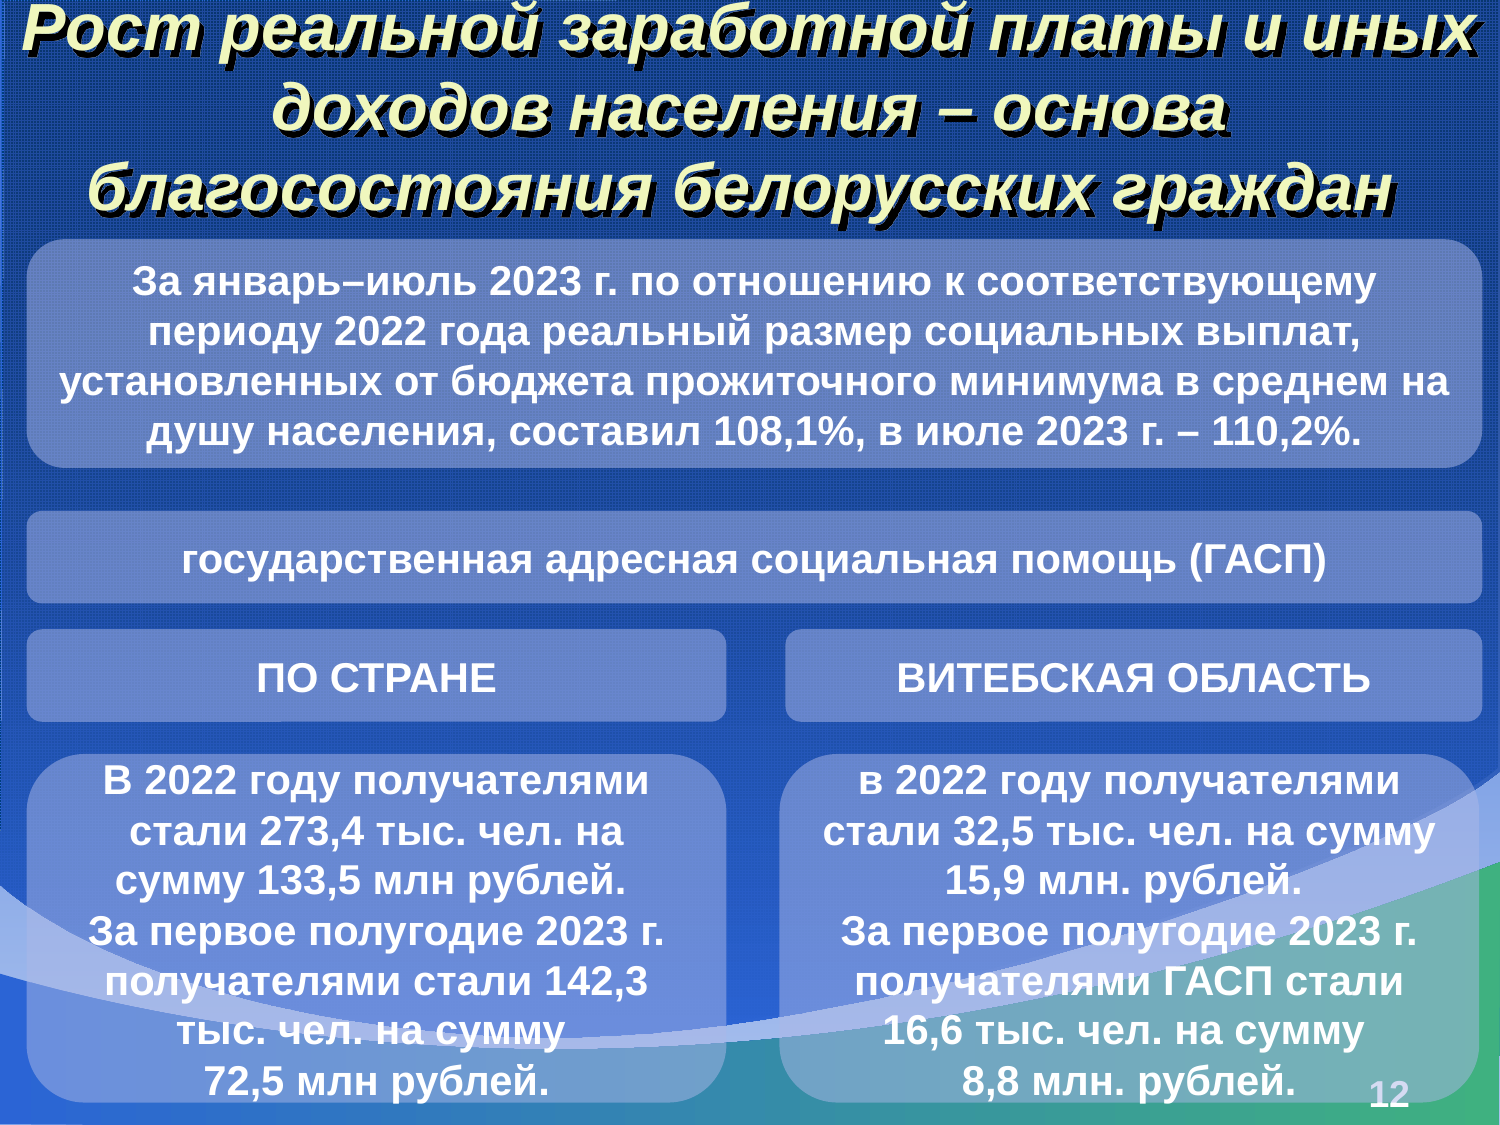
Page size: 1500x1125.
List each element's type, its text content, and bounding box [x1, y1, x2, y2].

text_box Рост реальной заработной платы и иных доходов населения – основа благосостояния белорусских граждан [0, 11, 1500, 197]
text_box государственная адресная социальная помощь (ГАСП) [26, 510, 1483, 604]
text_box ПО СТРАНЕ [26, 629, 727, 722]
text_box в 2022 году получателями стали 32,5 тыс. чел. на сумму 15,9 млн. рублей. За первое полугодие 2023 г. получателями ГАСП стали 16,6 тыс. чел. на сумму 8,8 млн. рублей. [779, 753, 1480, 1103]
text_box ВИТЕБСКАЯ ОБЛАСТЬ [785, 629, 1483, 722]
text_box За январь–июль 2023 г. по отношению к соответствующему периоду 2022 года реальный размер социальных выплат, установленных от бюджета прожиточного минимума в среднем на душу населения, составил 108,1%, в июле 2023 г. – 110,2%. [26, 239, 1483, 468]
text_box В 2022 году получателями стали 273,4 тыс. чел. на сумму 133,5 млн рублей. За первое полугодие 2023 г. получателями стали 142,3 тыс. чел. на сумму 72,5 млн рублей. [26, 753, 727, 1103]
